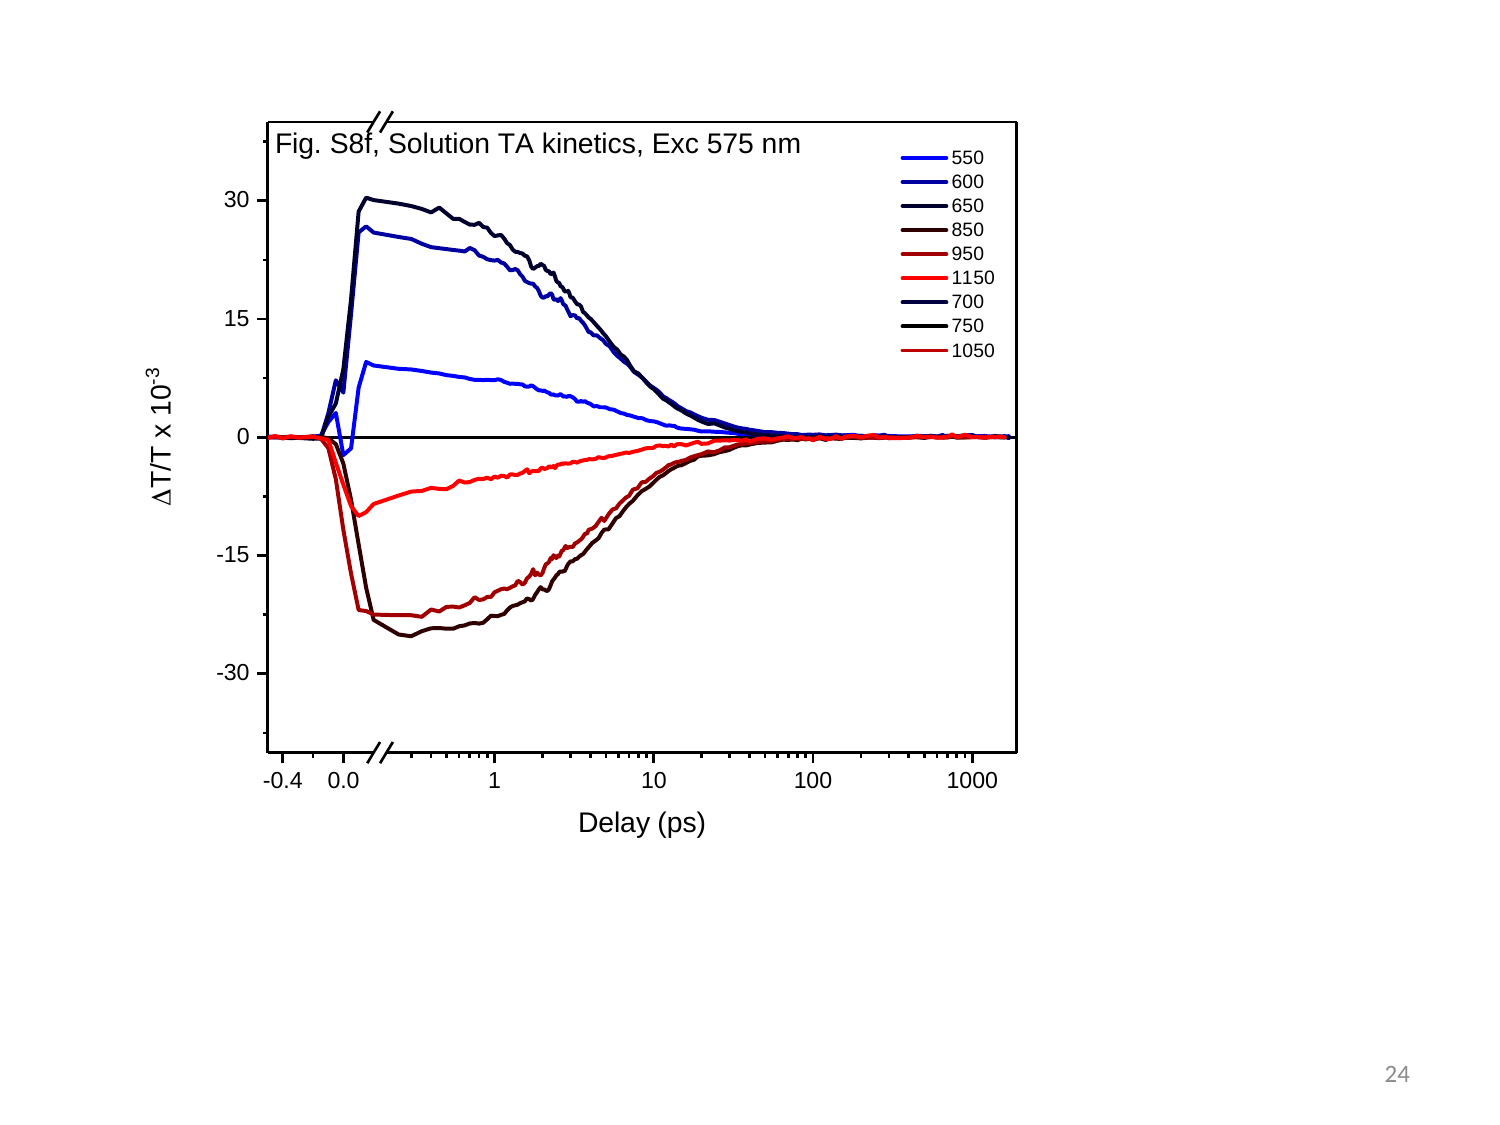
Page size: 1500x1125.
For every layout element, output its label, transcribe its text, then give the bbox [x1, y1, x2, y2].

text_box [0, 0, 1500, 1054]
slide_number 24 [1074, 1063, 1425, 1103]
